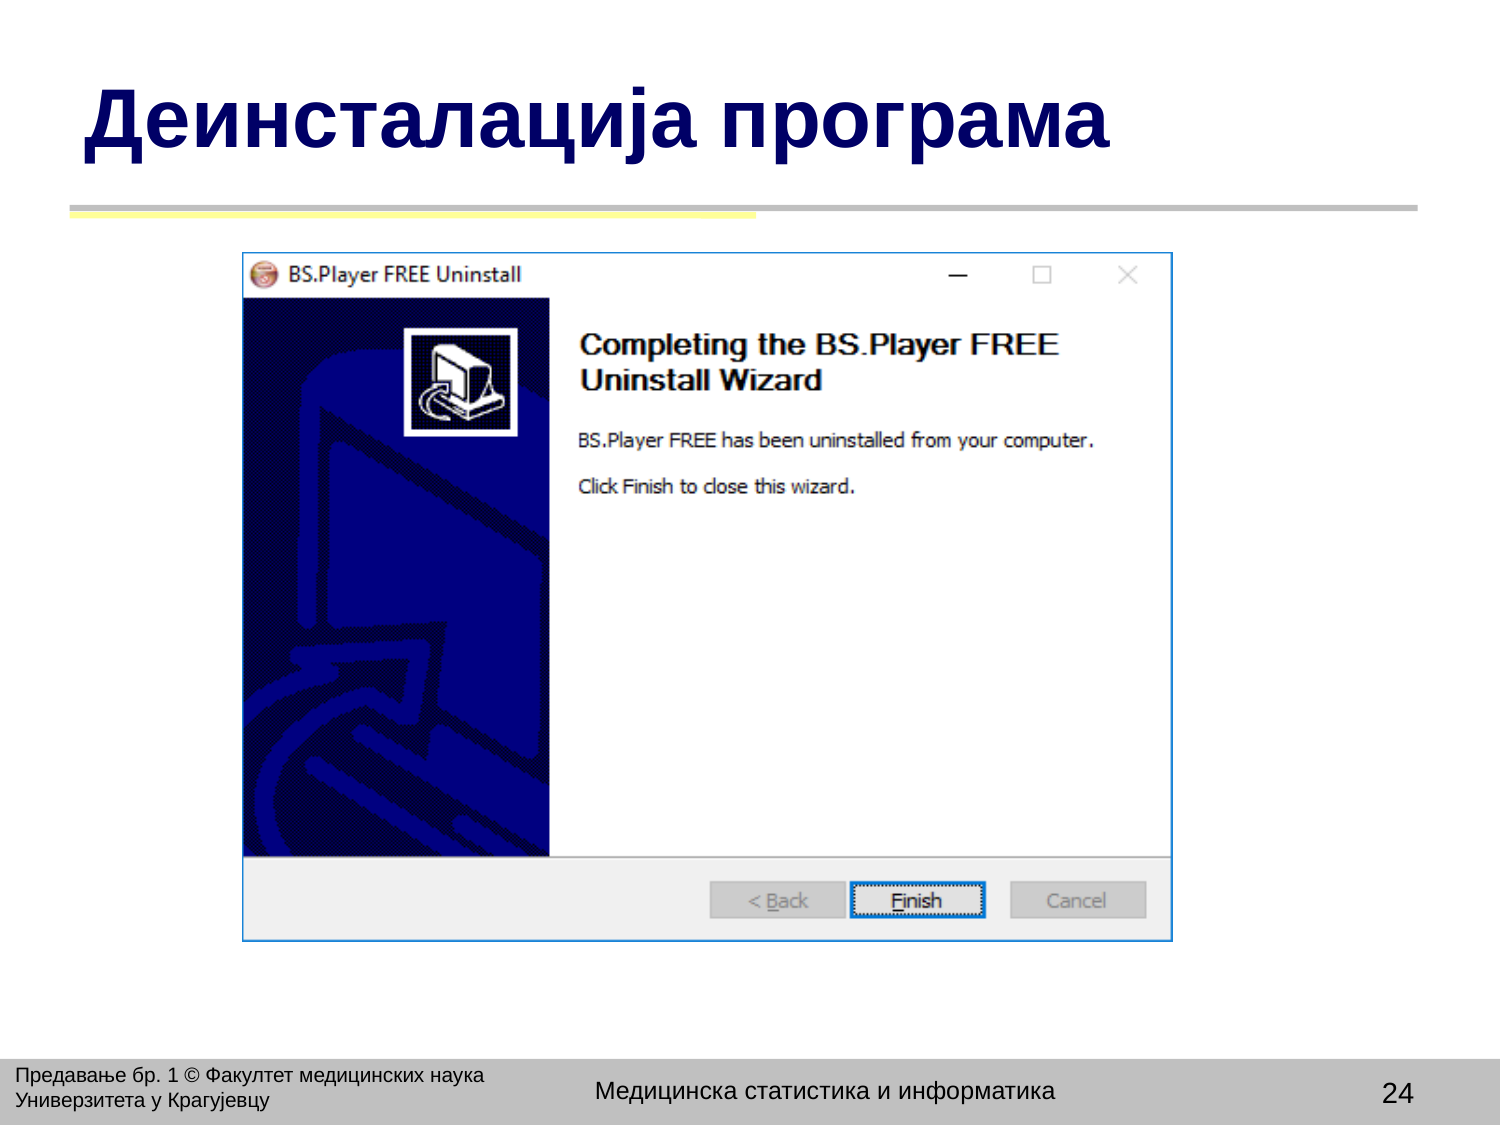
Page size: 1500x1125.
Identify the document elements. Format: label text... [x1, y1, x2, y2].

title Деинсталација програма [69, 19, 1426, 208]
slide_number Предавање бр. 1 © Факултет медицинских наука Универзитета у Крагујевцу [0, 1053, 624, 1108]
footer Медицинска статистика и информатика [512, 1066, 1140, 1125]
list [242, 252, 1173, 943]
slide_number 24 [1161, 1066, 1430, 1125]
